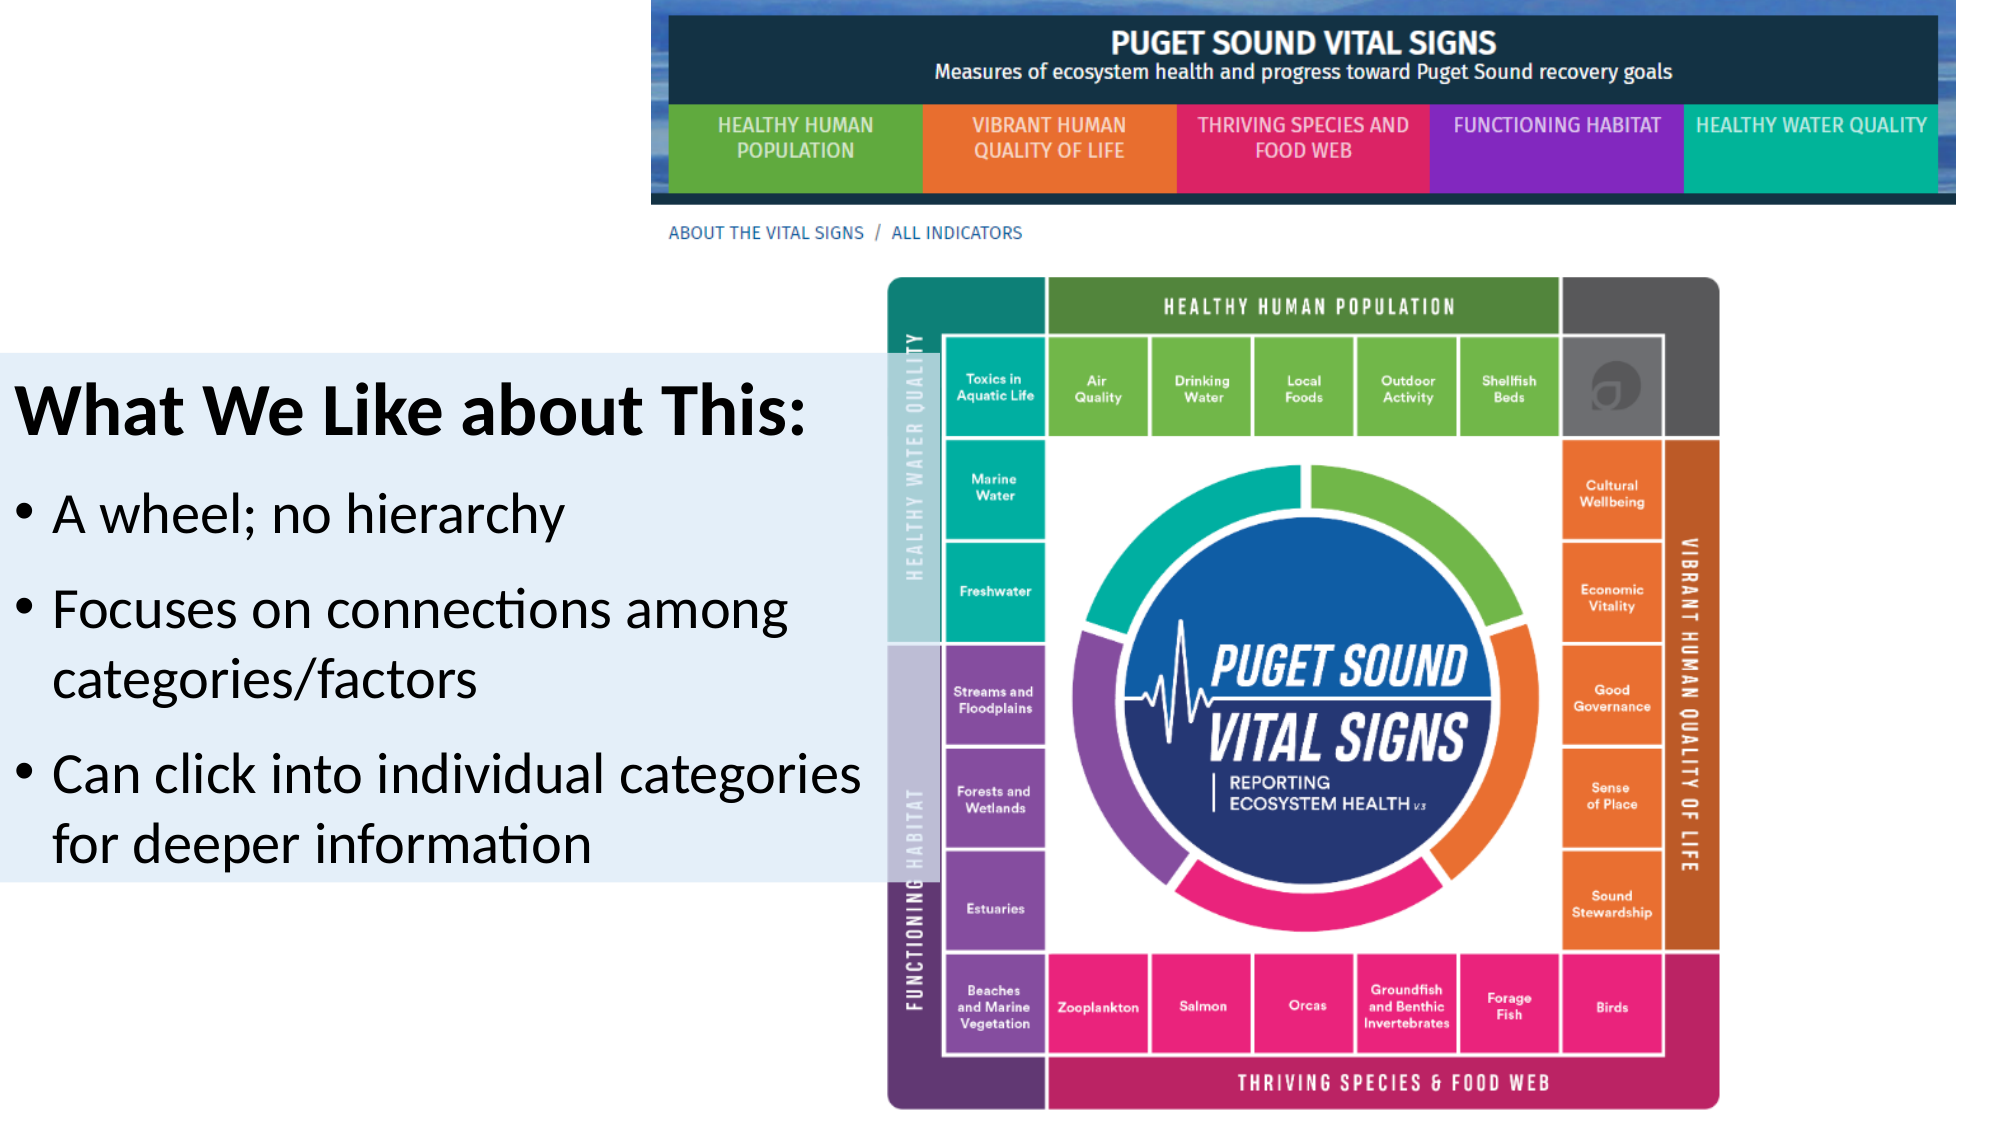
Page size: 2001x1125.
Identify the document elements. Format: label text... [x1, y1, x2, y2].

text_box What We Like about This: A wheel; no hierarchy Focuses on connections among categories/factors Can click into individual categories for deeper information [0, 352, 650, 883]
picture [650, 0, 1956, 1125]
